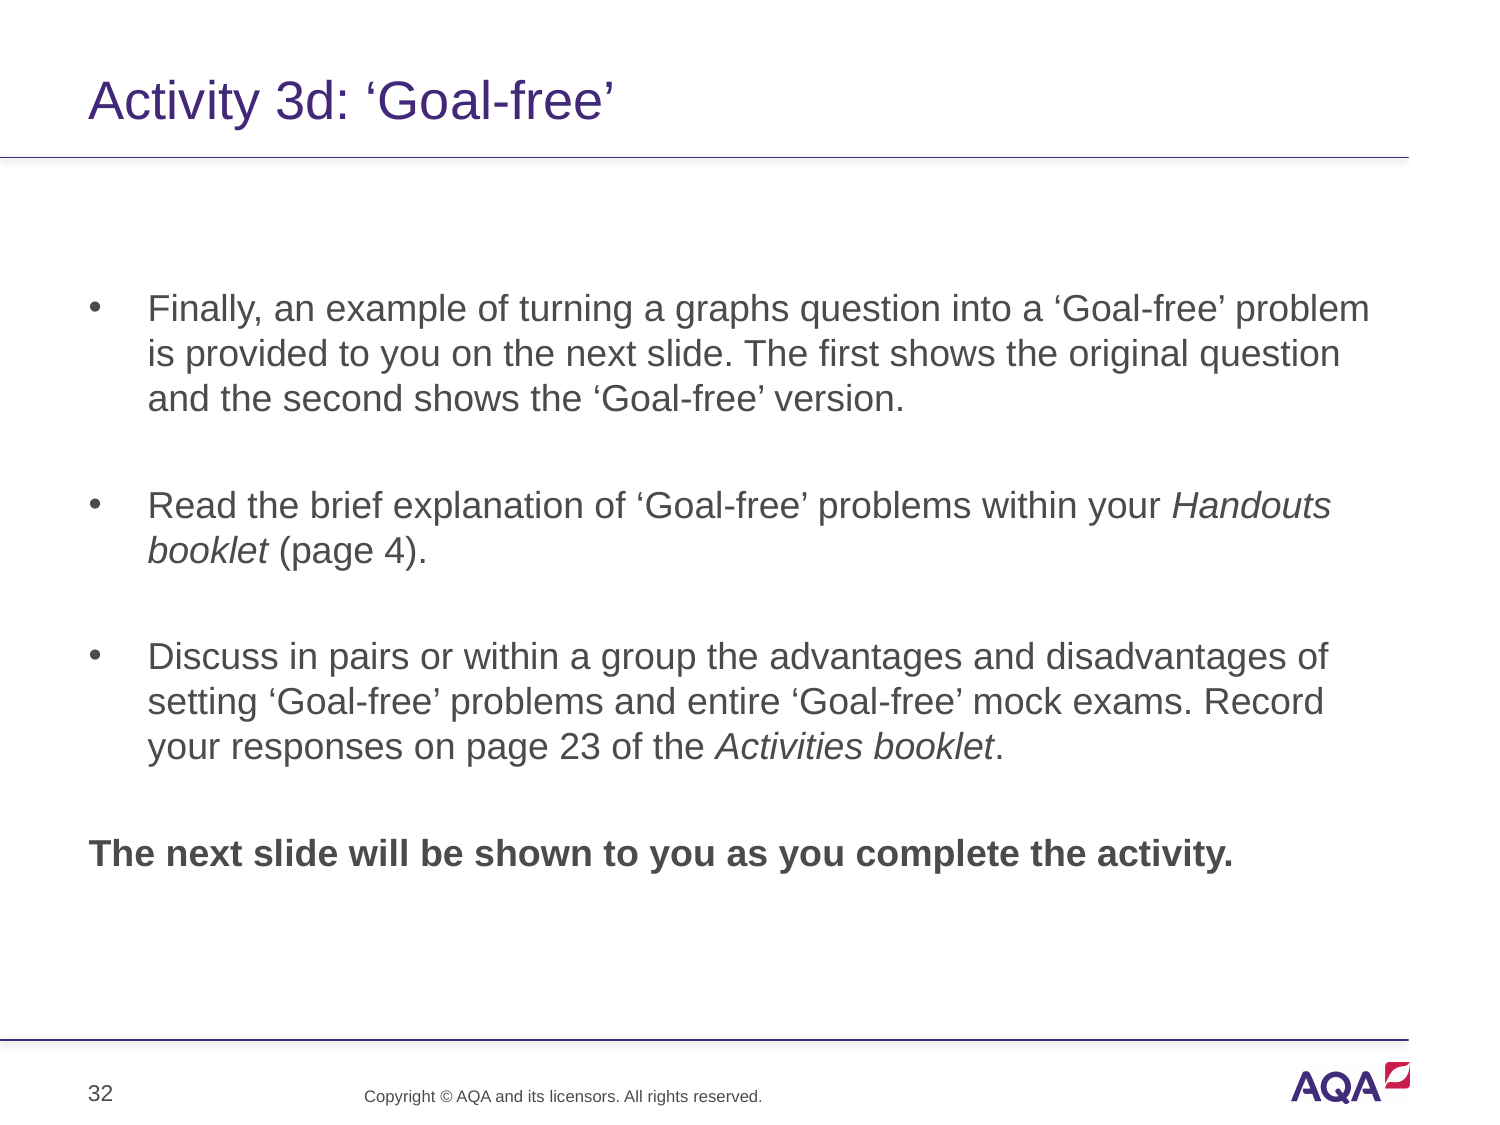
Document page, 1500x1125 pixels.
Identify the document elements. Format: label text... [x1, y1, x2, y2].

title Activity 3d: ‘Goal-free’ [88, 72, 1409, 144]
list Finally, an example of turning a graphs question into a ‘Goal-free’ problem is provided to you on the next slide. The first shows the original question and the second shows the ‘Goal-free’ version. Read the brief explanation of ‘Goal-free’ problems within your Handouts booklet (page 4). Discuss in pairs or within a group the advantages and disadvantages of setting ‘Goal-free’ problems and entire ‘Goal-free’ mock exams. Record your responses on page 23 of the Activities booklet. The next slide will be shown to you as you complete the activity. [88, 284, 1409, 1007]
picture [1291, 1062, 1410, 1104]
footer Copyright © AQA and its licensors. All rights reserved. [324, 1084, 764, 1124]
slide_number 32 [72, 1062, 188, 1123]
